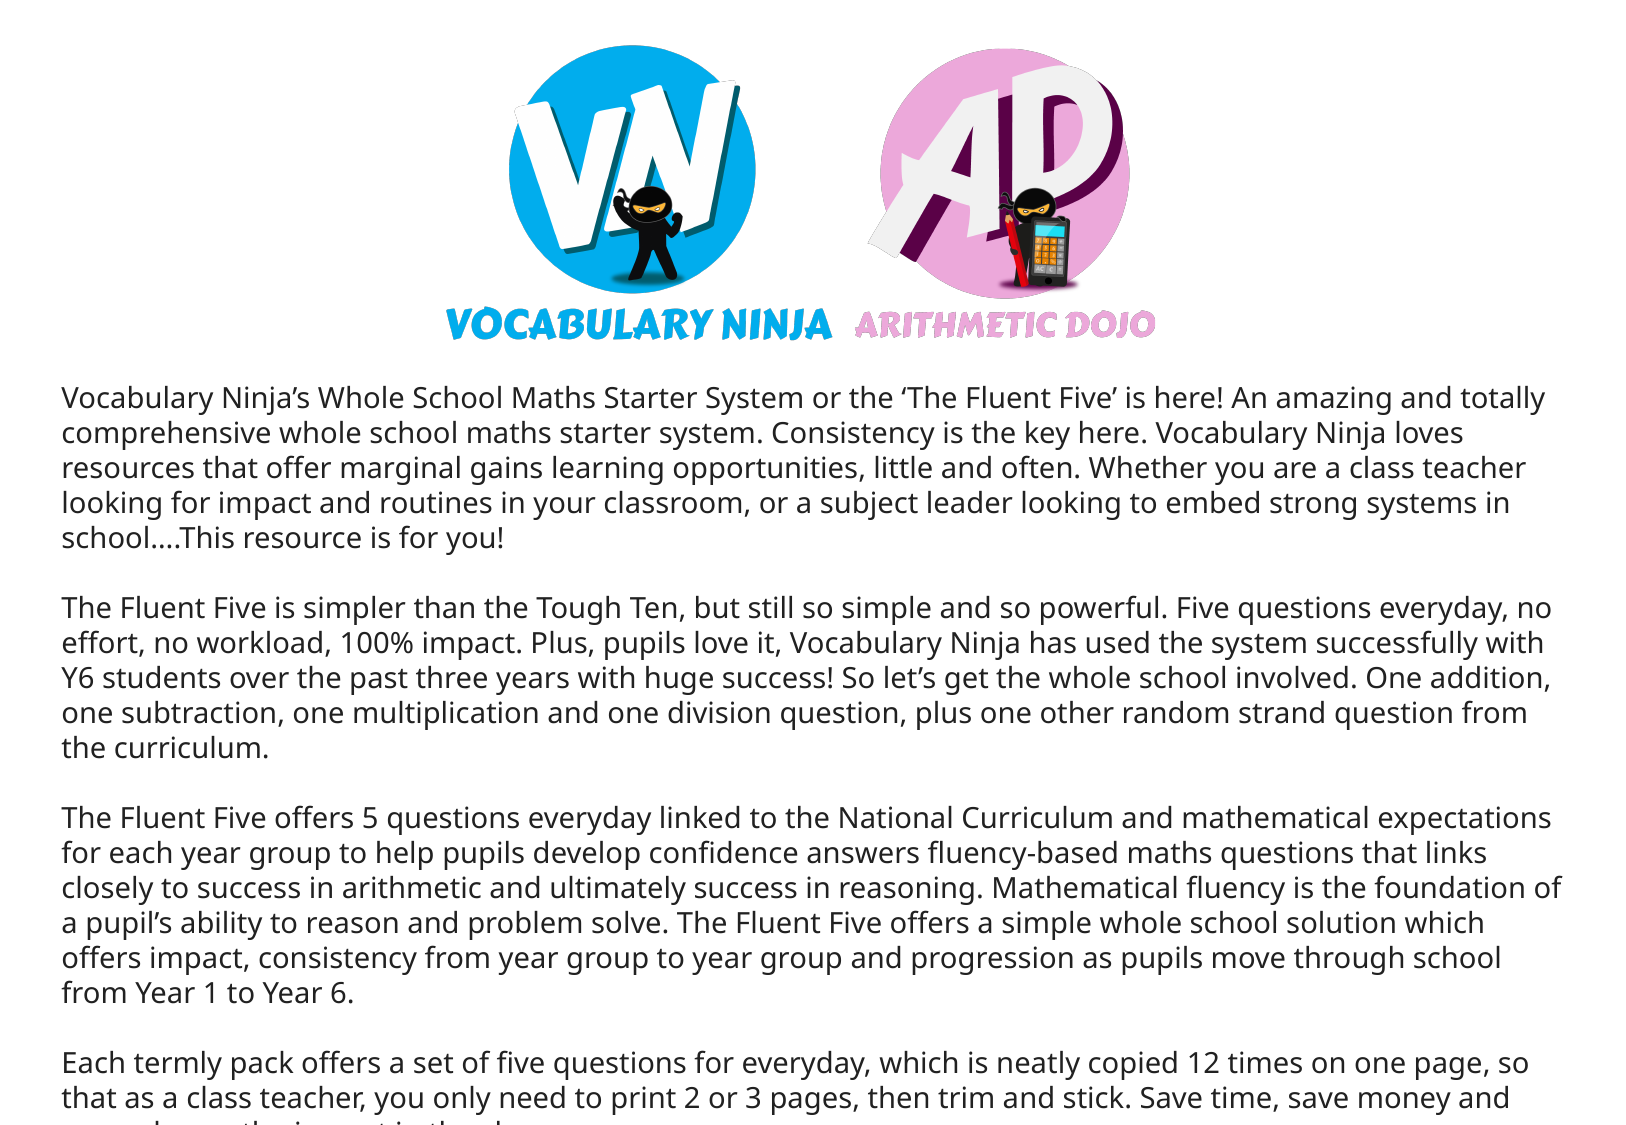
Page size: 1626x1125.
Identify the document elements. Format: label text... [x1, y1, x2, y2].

text_box Vocabulary Ninja’s Whole School Maths Starter System or the ‘The Fluent Five’ is here! An amazing and totally comprehensive whole school maths starter system. Consistency is the key here. Vocabulary Ninja loves resources that offer marginal gains learning opportunities, little and often. Whether you are a class teacher looking for impact and routines in your classroom, or a subject leader looking to embed strong systems in school….This resource is for you! The Fluent Five is simpler than the Tough Ten, but still so simple and so powerful. Five questions everyday, no effort, no workload, 100% impact. Plus, pupils love it, Vocabulary Ninja has used the system successfully with Y6 students over the past three years with huge success! So let’s get the whole school involved. One addition, one subtraction, one multiplication and one division question, plus one other random strand question from the curriculum. The Fluent Five offers 5 questions everyday linked to the National Curriculum and mathematical expectations for each year group to help pupils develop confidence answers fluency-based maths questions that links closely to success in arithmetic and ultimately success in reasoning. Mathematical fluency is the foundation of a pupil’s ability to reason and problem solve. The Fluent Five offers a simple whole school solution which offers impact, consistency from year group to year group and progression as pupils move through school from Year 1 to Year 6. Each termly pack offers a set of five questions for everyday, which is neatly copied 12 times on one page, so that as a class teacher, you only need to print 2 or 3 pages, then trim and stick. Save time, save money and supercharge the impact in the classroom. [46, 372, 1579, 1125]
picture [442, 42, 1179, 351]
